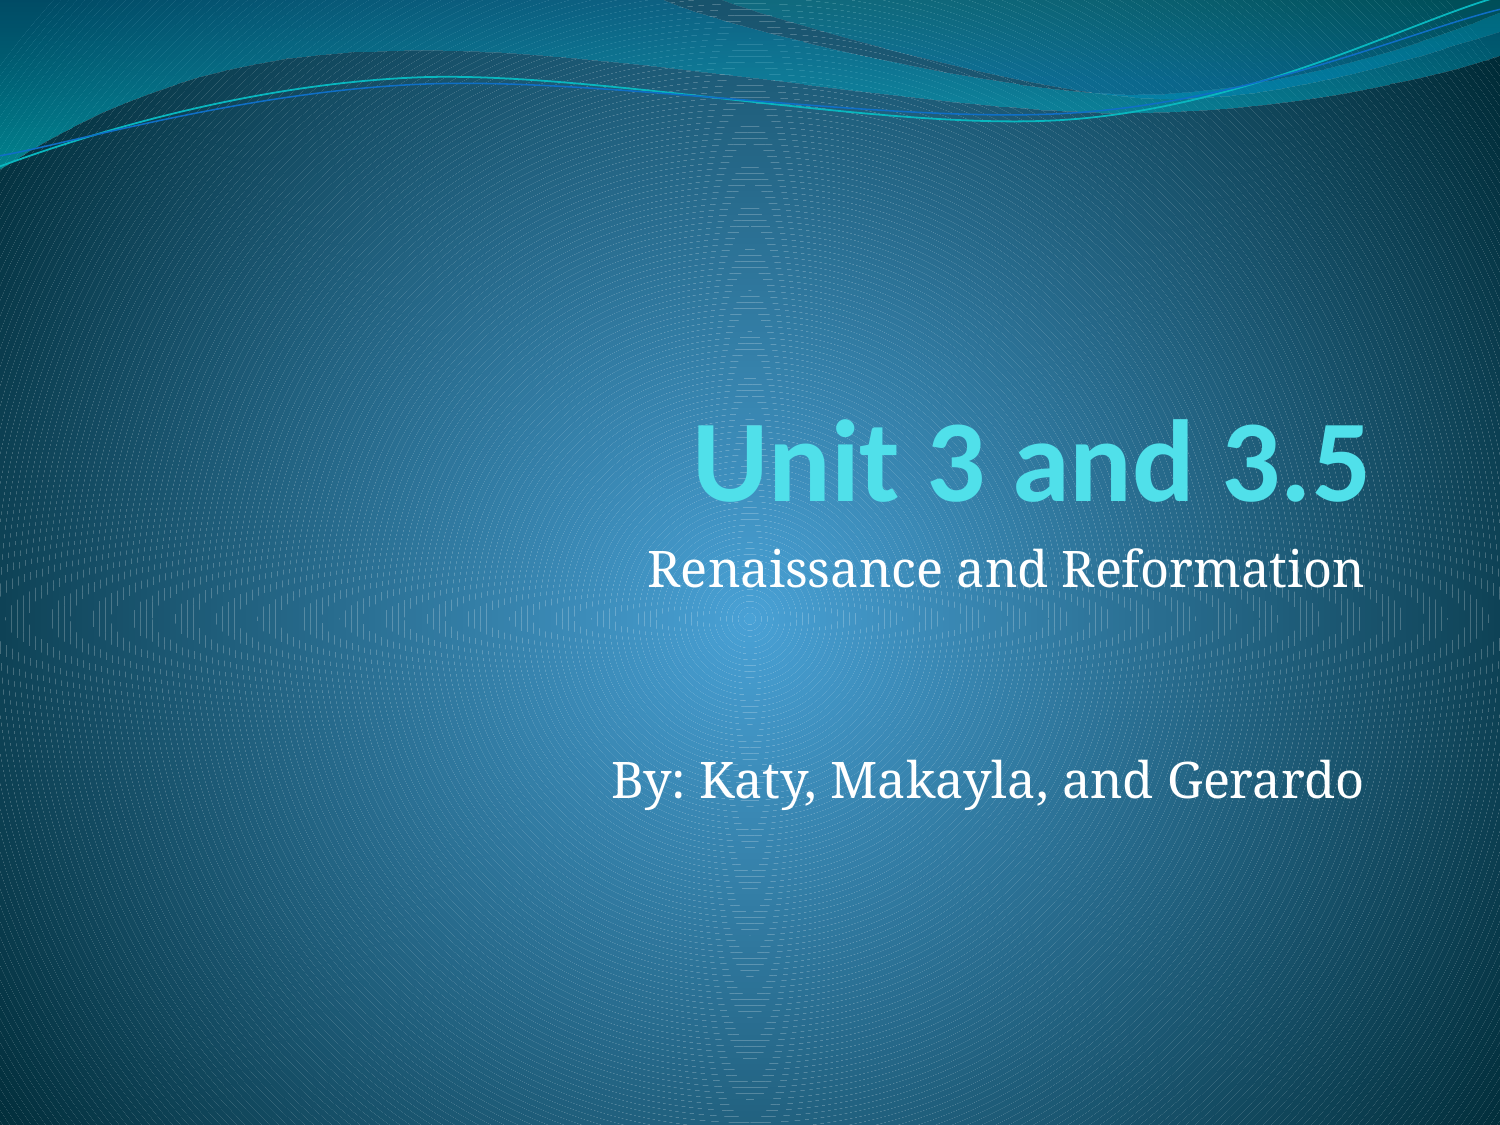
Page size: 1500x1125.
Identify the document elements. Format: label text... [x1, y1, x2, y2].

title Unit 3 and 3.5 [87, 224, 1376, 525]
subtitle Renaissance and Reformation By: Katy, Makayla, and Gerardo [87, 529, 1376, 818]
